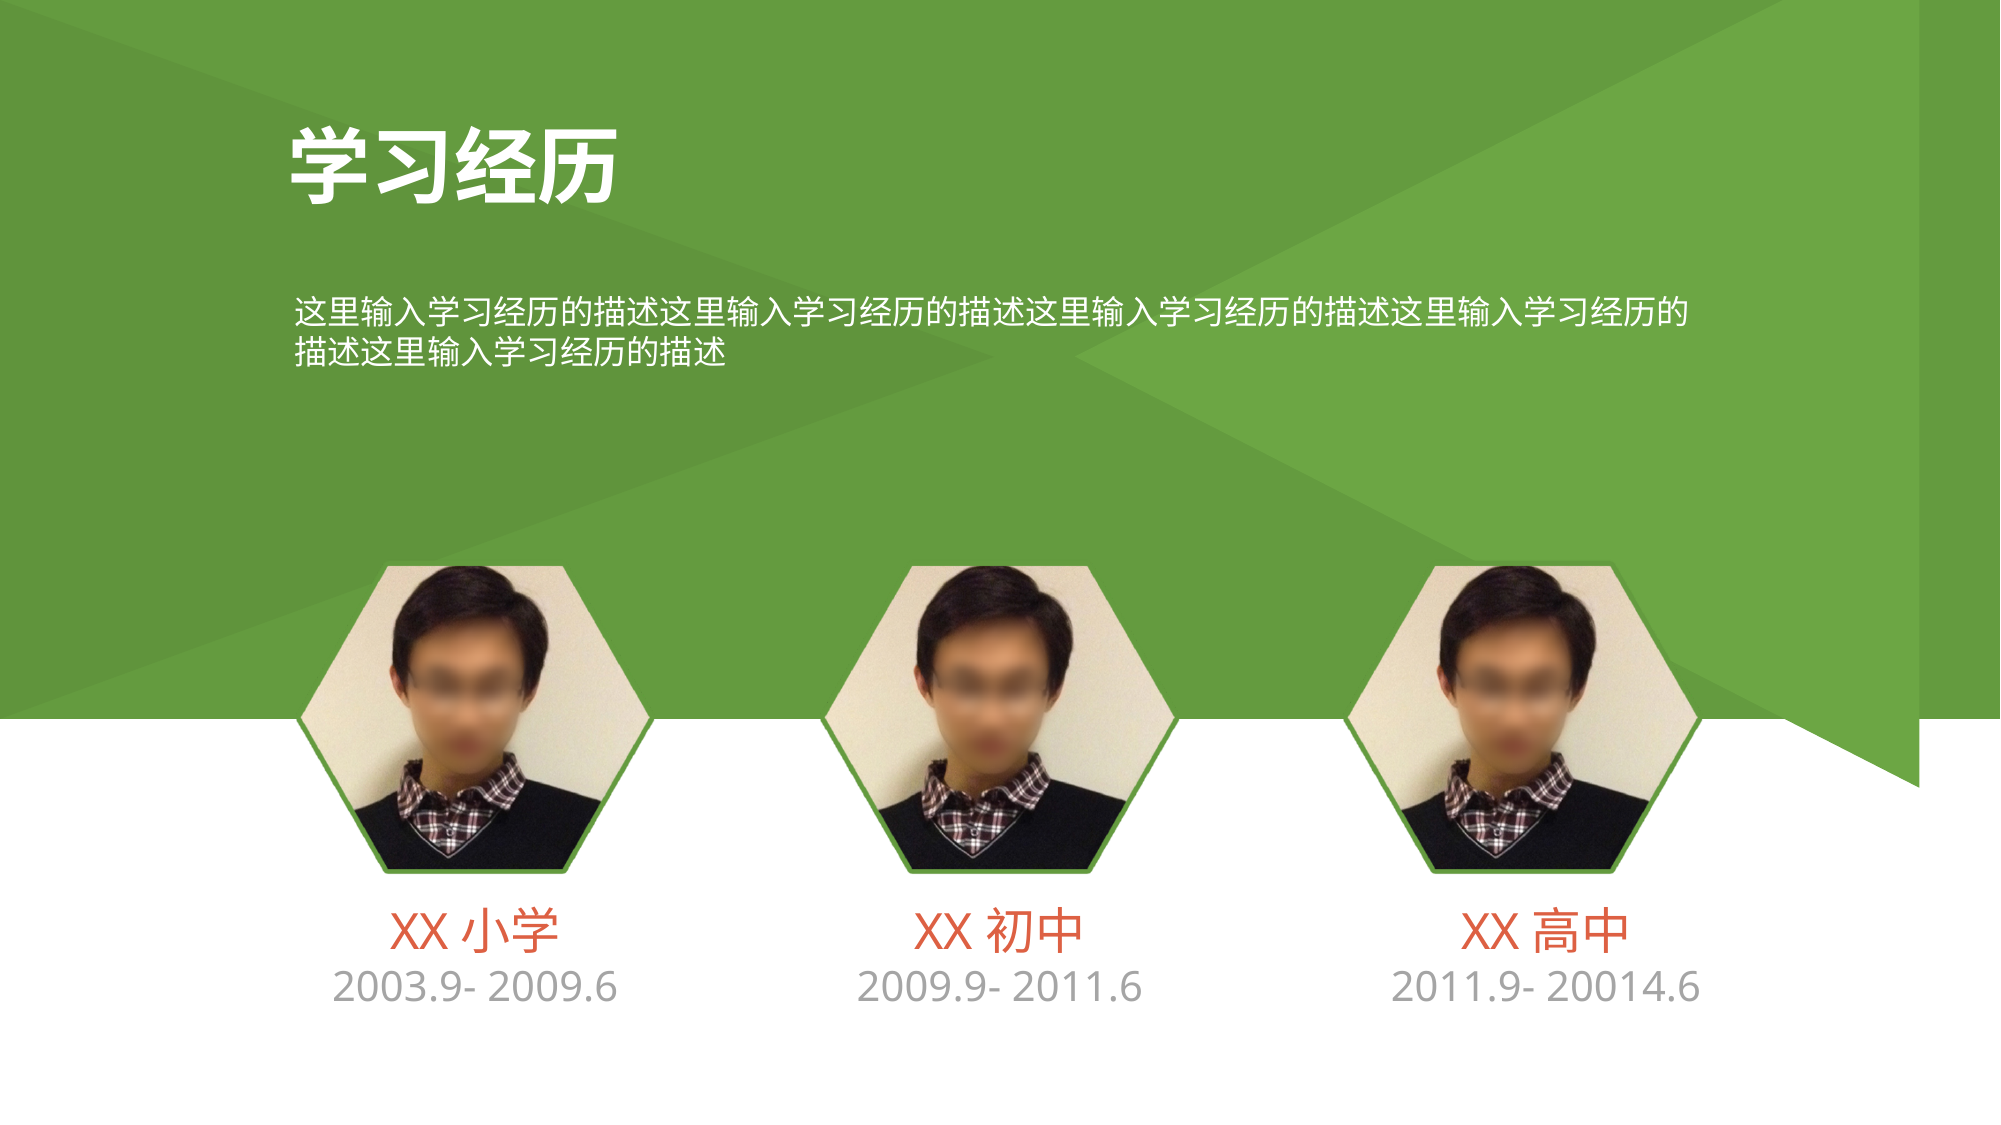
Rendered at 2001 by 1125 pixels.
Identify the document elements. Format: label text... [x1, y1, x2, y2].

text_box XX高中 2011.9- 20014.6 [1301, 892, 1791, 1017]
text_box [0, 0, 2000, 720]
picture [1335, 536, 1711, 893]
picture [812, 536, 1188, 893]
text_box XX小学 2003.9- 2009.6 [230, 892, 721, 1017]
text_box XX初中 2009.9- 2011.6 [755, 892, 1245, 1017]
picture [287, 536, 664, 893]
